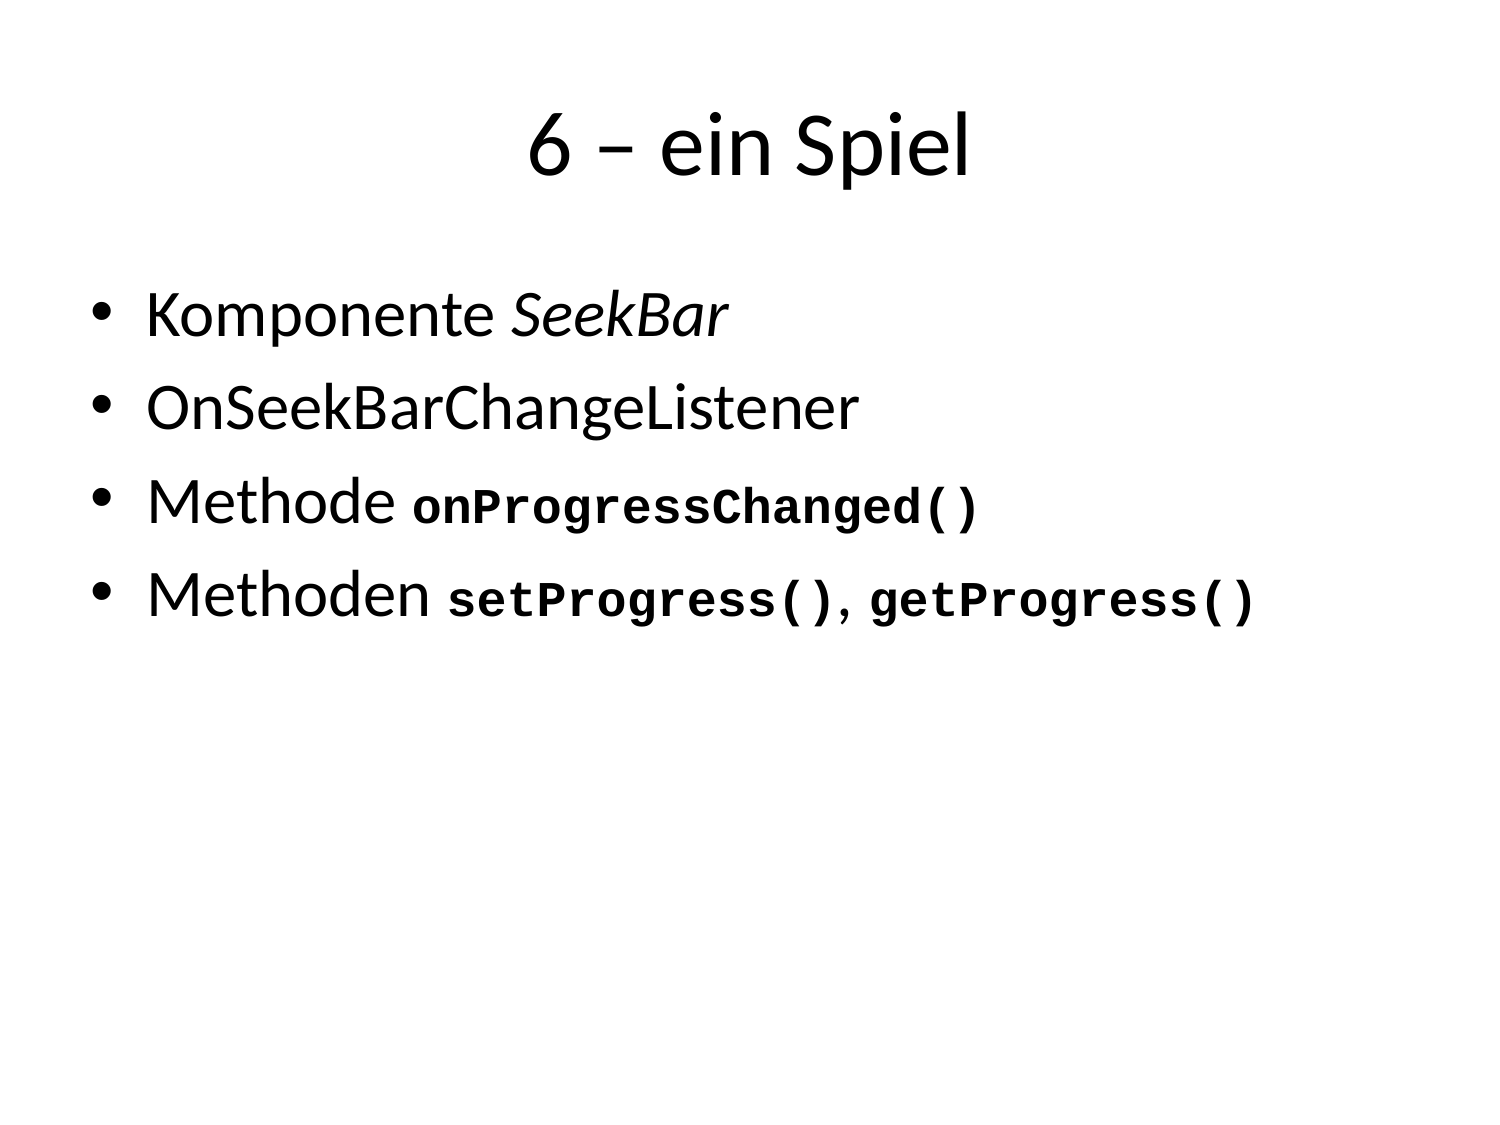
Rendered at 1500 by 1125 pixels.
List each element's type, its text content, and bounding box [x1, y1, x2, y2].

list Komponente SeekBar OnSeekBarChangeListener Methode onProgressChanged() Methoden setProgress(), getProgress() [75, 262, 1425, 1005]
title 6 – ein Spiel [75, 45, 1425, 233]
